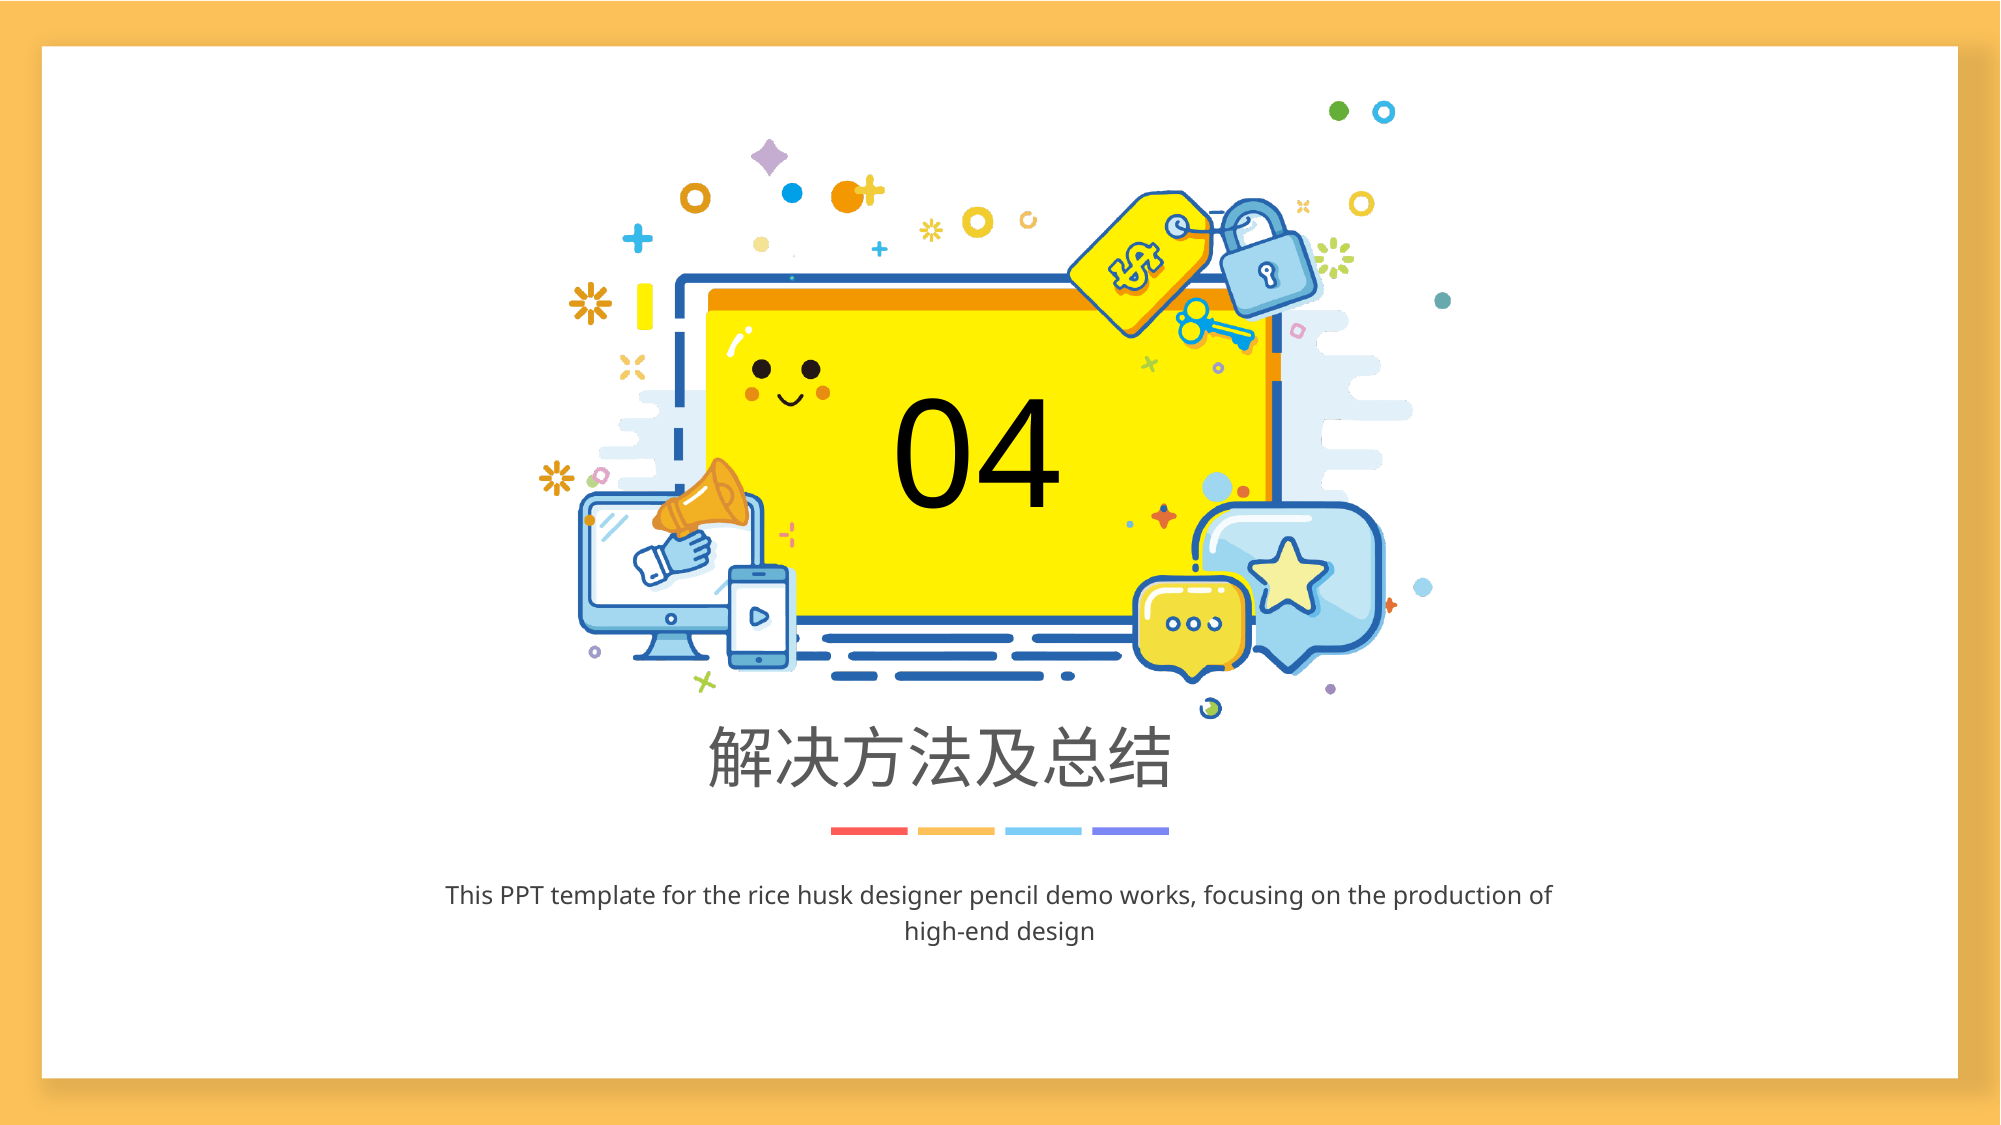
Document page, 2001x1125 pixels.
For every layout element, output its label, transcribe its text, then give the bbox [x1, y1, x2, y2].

picture [526, 0, 1463, 867]
text_box This PPT template for the rice husk designer pencil demo works, focusing on the production of high-end design [424, 866, 1576, 953]
